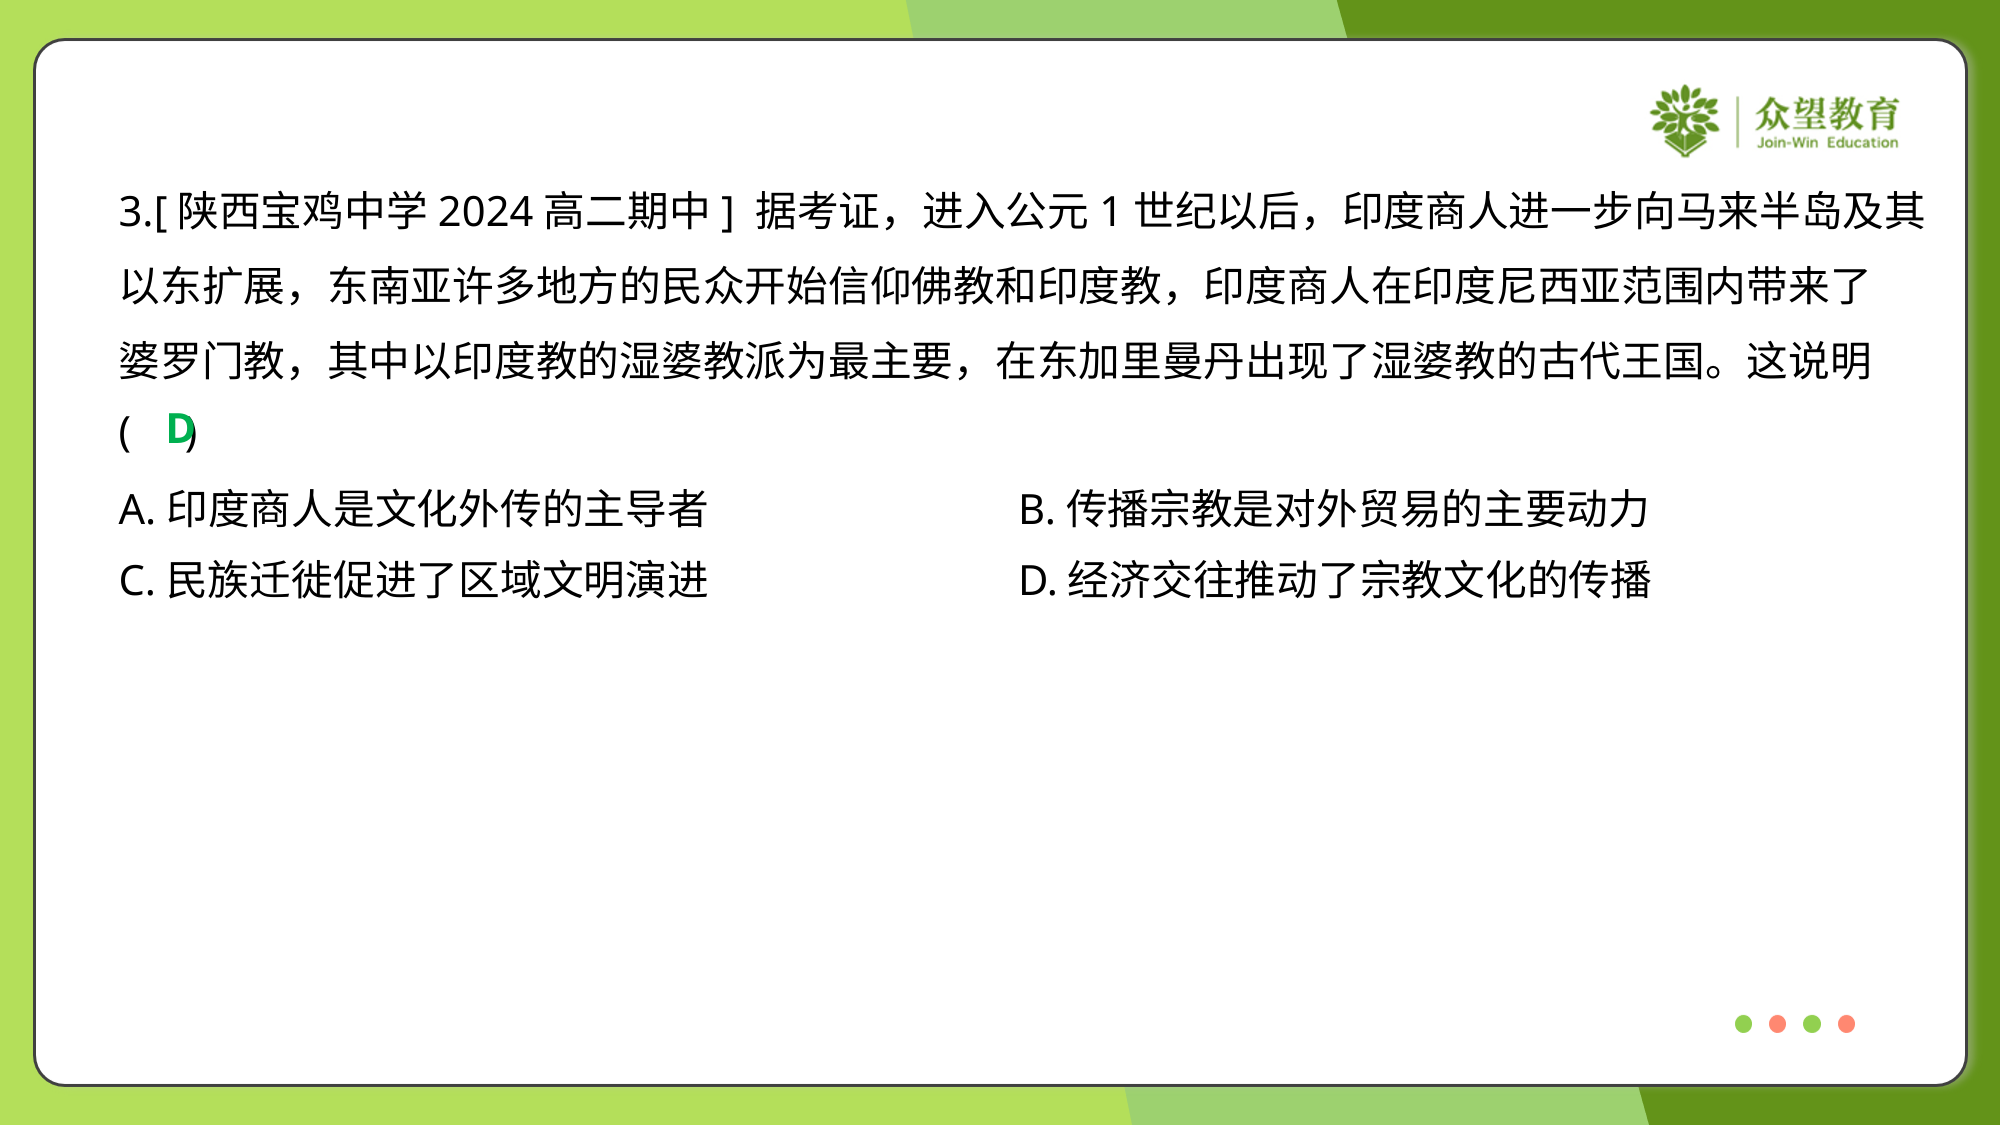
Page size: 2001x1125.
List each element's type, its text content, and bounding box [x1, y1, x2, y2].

text_box 3.[陕西宝鸡中学2024高二期中] 据考证，进入公元1世纪以后，印度商人进一步向马来半岛及其 以东扩展，东南亚许多地方的民众开始信仰佛教和印度教，印度商人在印度尼西亚范围内带来了 婆罗门教，其中以印度教的湿婆教派为最主要，在东加里曼丹出现了湿婆教的古代王国。这说明 ( ) [118, 159, 1883, 448]
picture [0, 0, 2000, 1125]
text_box A.印度商人是文化外传的主导者 B.传播宗教是对外贸易的主要动力 C.民族迁徙促进了区域文明演进 D.经济交往推动了宗教文化的传播 [118, 457, 1883, 597]
text_box D [149, 381, 213, 446]
